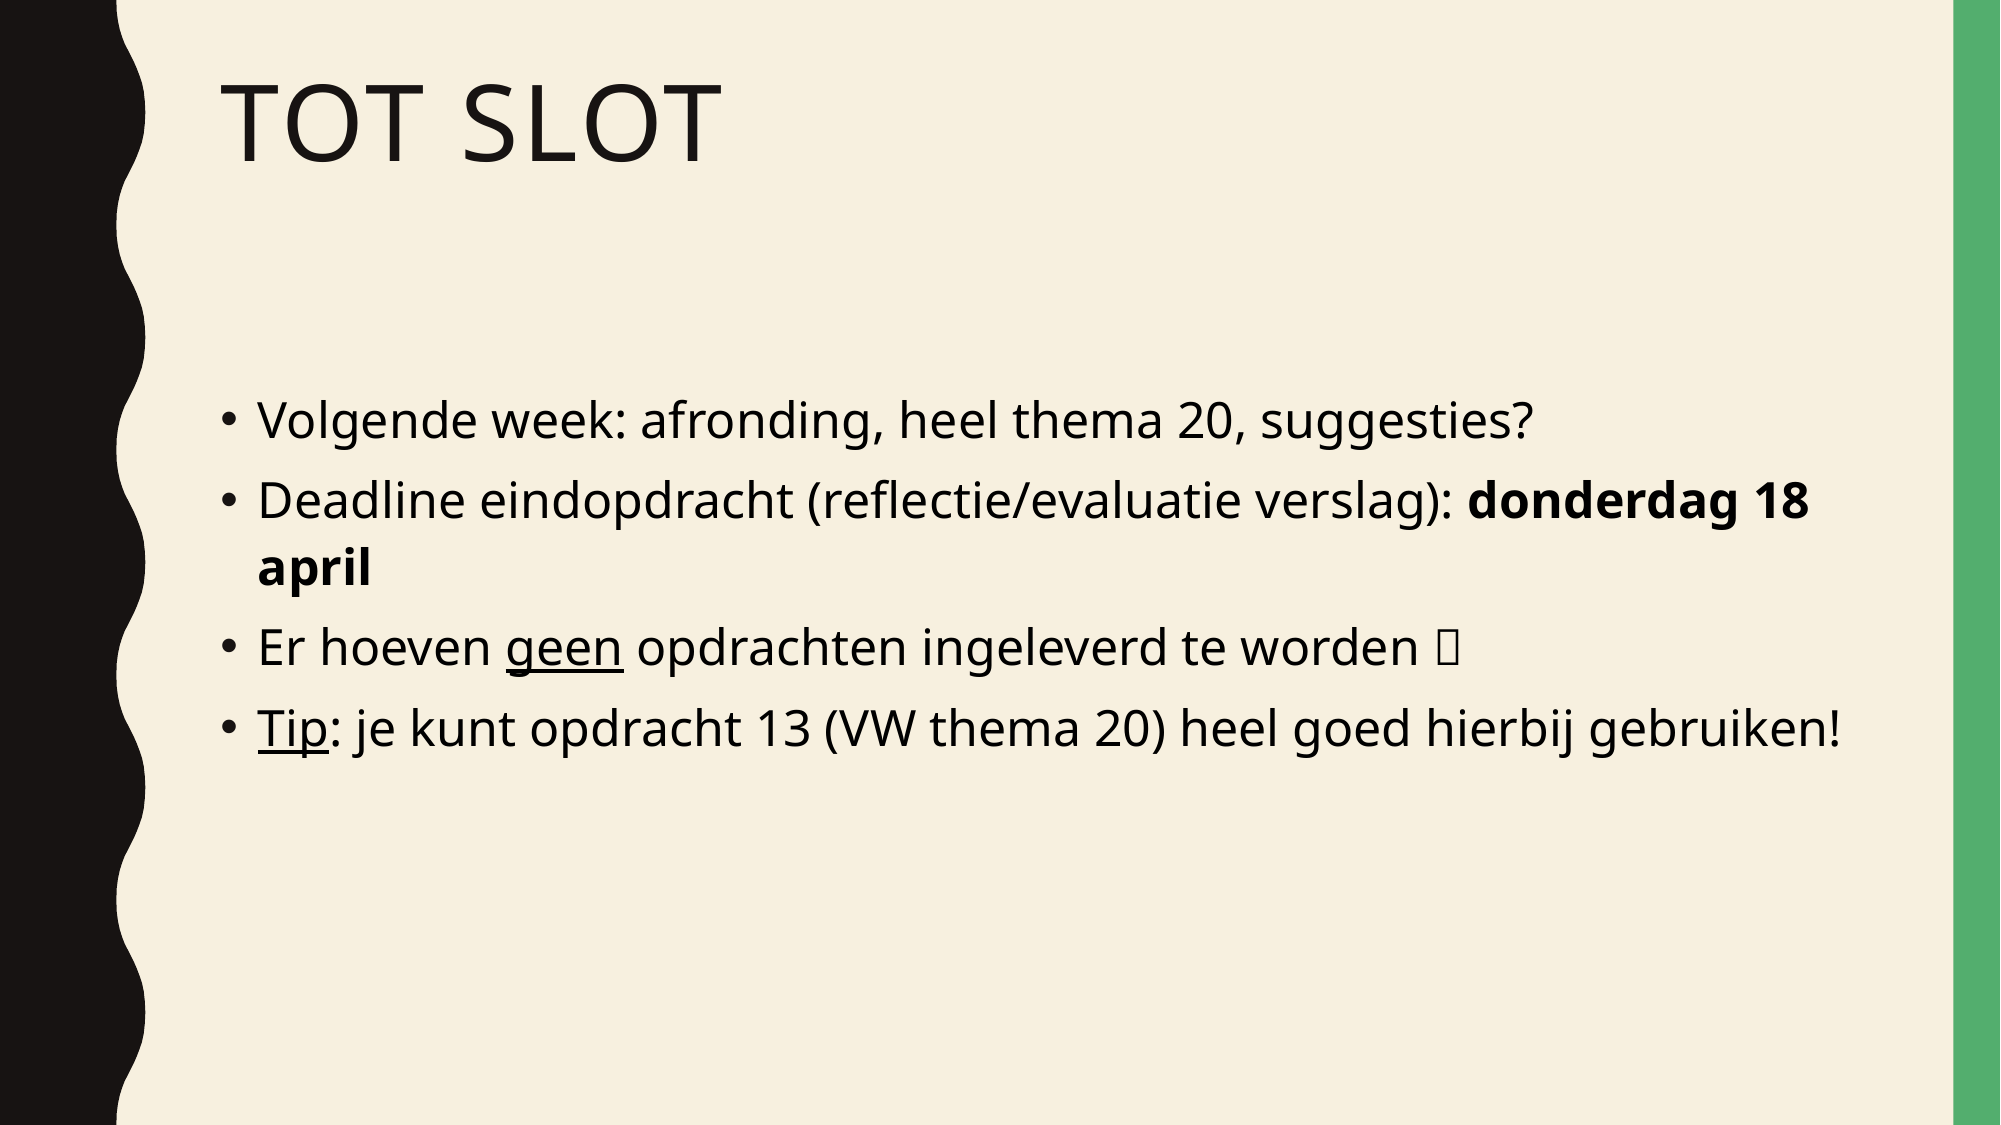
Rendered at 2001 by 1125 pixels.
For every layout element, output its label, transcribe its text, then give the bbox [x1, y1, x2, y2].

list Volgende week: afronding, heel thema 20, suggesties? Deadline eindopdracht (reflectie/evaluatie verslag): donderdag 18 april Er hoeven geen opdrachten ingeleverd te worden  Tip: je kunt opdracht 13 (VW thema 20) heel goed hierbij gebruiken! [205, 375, 1875, 965]
title Tot slot [205, 62, 1875, 308]
